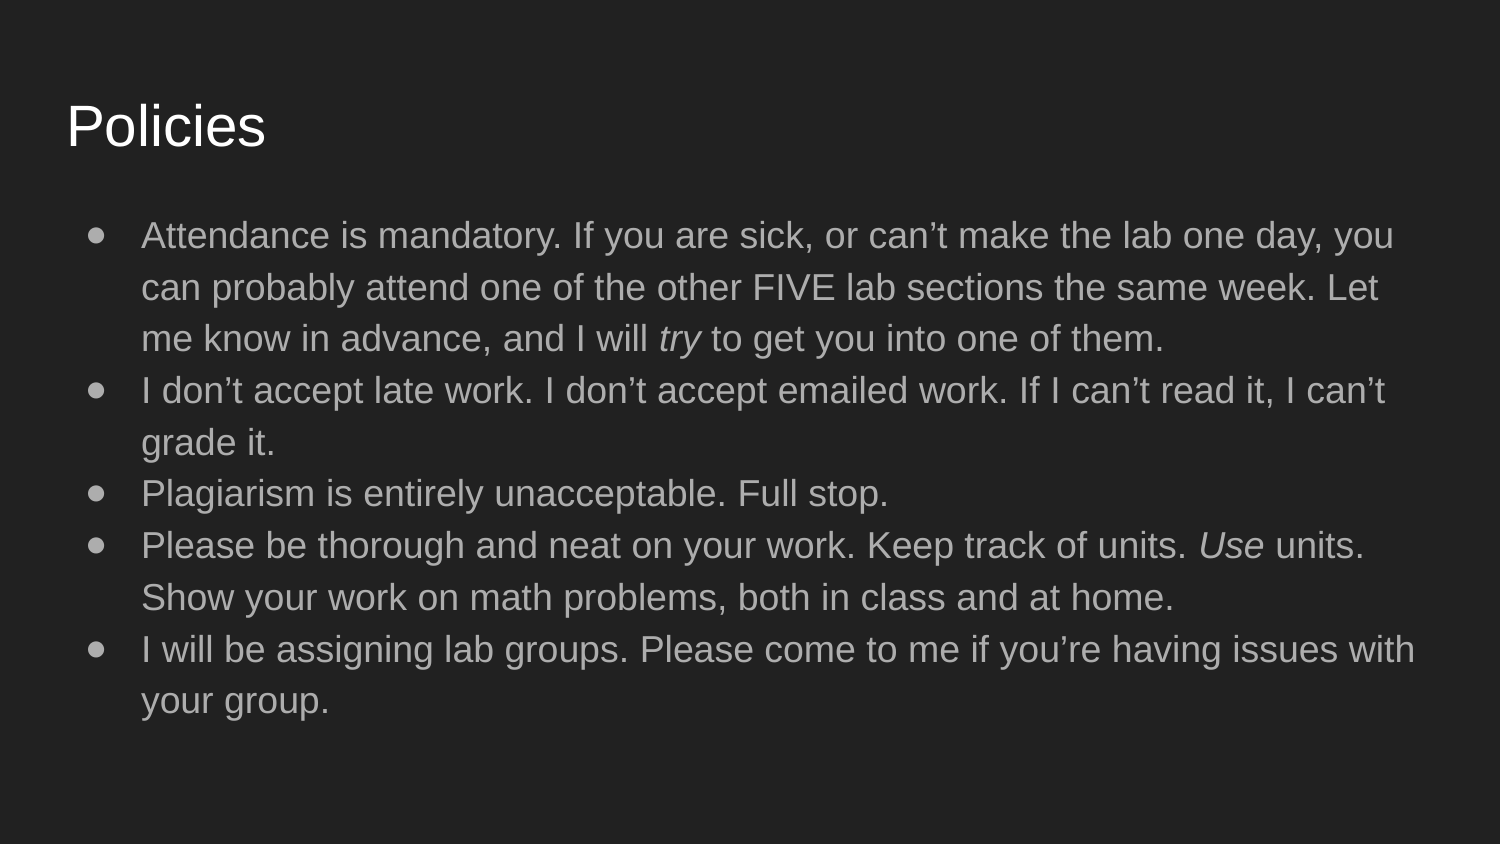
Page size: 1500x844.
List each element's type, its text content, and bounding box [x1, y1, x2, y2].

list Attendance is mandatory. If you are sick, or can’t make the lab one day, you can probably attend one of the other FIVE lab sections the same week. Let me know in advance, and I will try to get you into one of them. I don’t accept late work. I don’t accept emailed work. If I can’t read it, I can’t grade it. Plagiarism is entirely unacceptable. Full stop. Please be thorough and neat on your work. Keep track of units. Use units. Show your work on math problems, both in class and at home. I will be assigning lab groups. Please come to me if you’re having issues with your group. [51, 189, 1449, 750]
title Policies [51, 72, 1449, 167]
